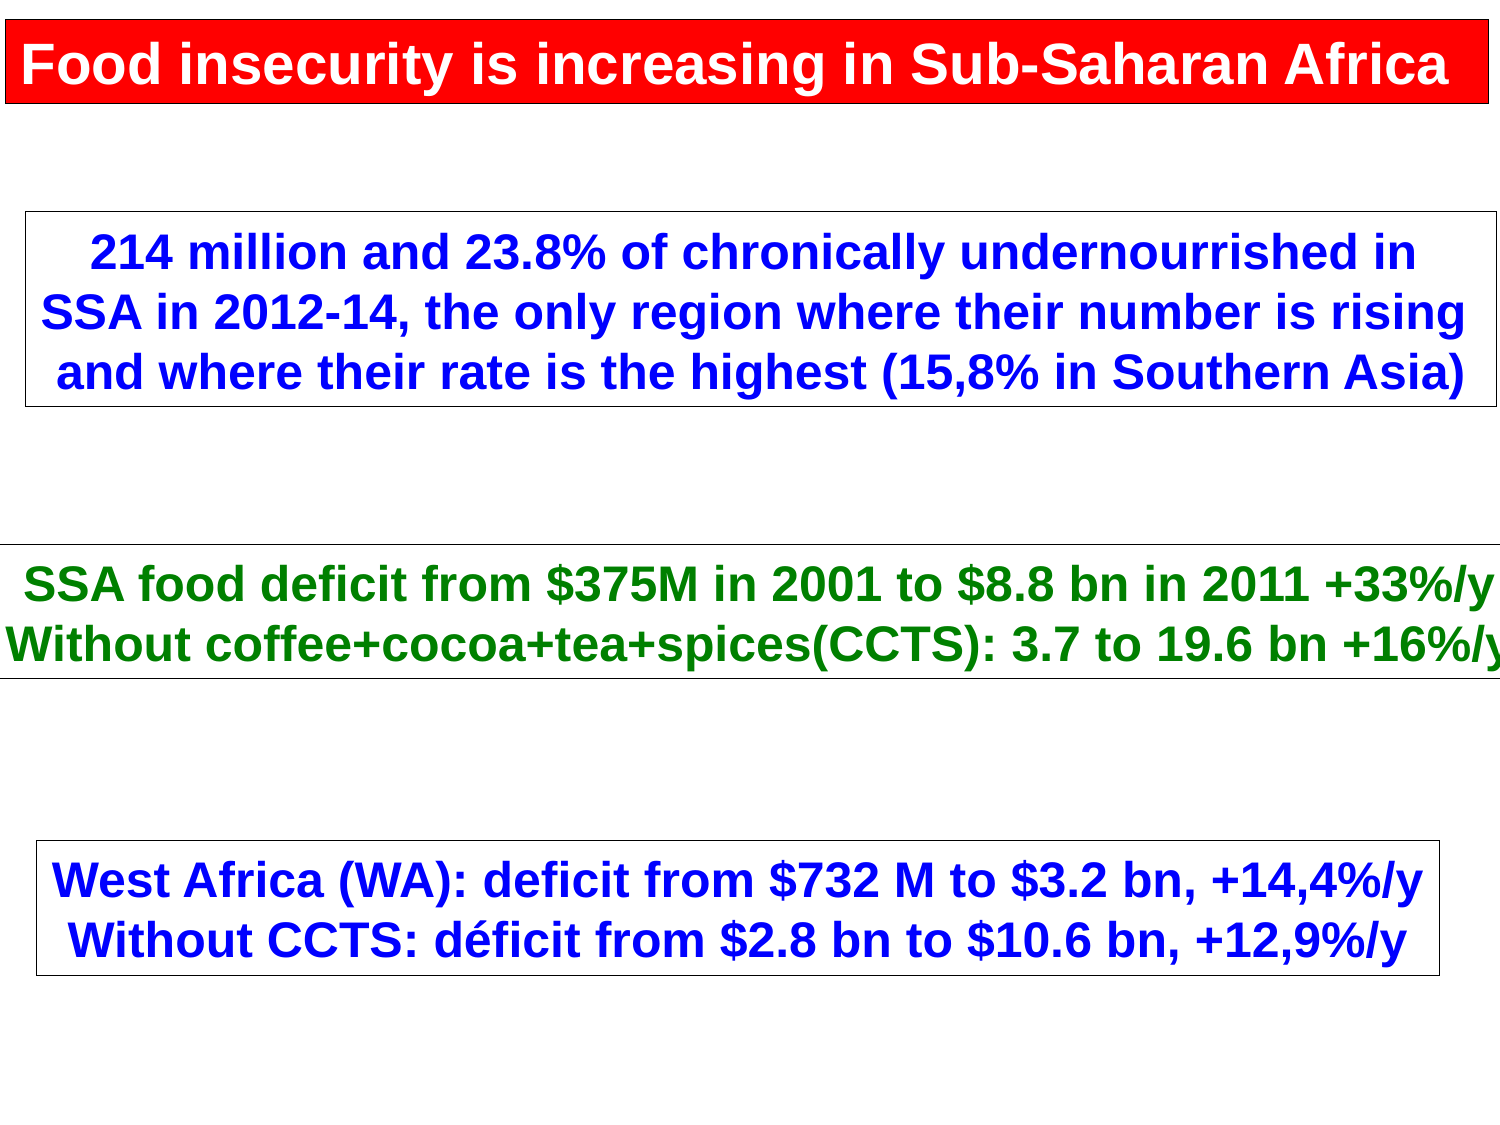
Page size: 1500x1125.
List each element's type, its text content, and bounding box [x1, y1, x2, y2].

text_box SSA food deficit from $375M in 2001 to $8.8 bn in 2011 +33%/y Without coffee+cocoa+tea+spices(CCTS): 3.7 to 19.6 bn +16%/y [0, 544, 1500, 679]
text_box Food insecurity is increasing in Sub-Saharan Africa [5, 19, 1489, 104]
text_box 214 million and 23.8% of chronically undernourrished in SSA in 2012-14, the only region where their number is rising and where their rate is the highest (15,8% in Southern Asia) [25, 211, 1497, 407]
text_box West Africa (WA): deficit from $732 M to $3.2 bn, +14,4%/y Without CCTS: déficit from $2.8 bn to $10.6 bn, +12,9%/y [36, 840, 1440, 976]
